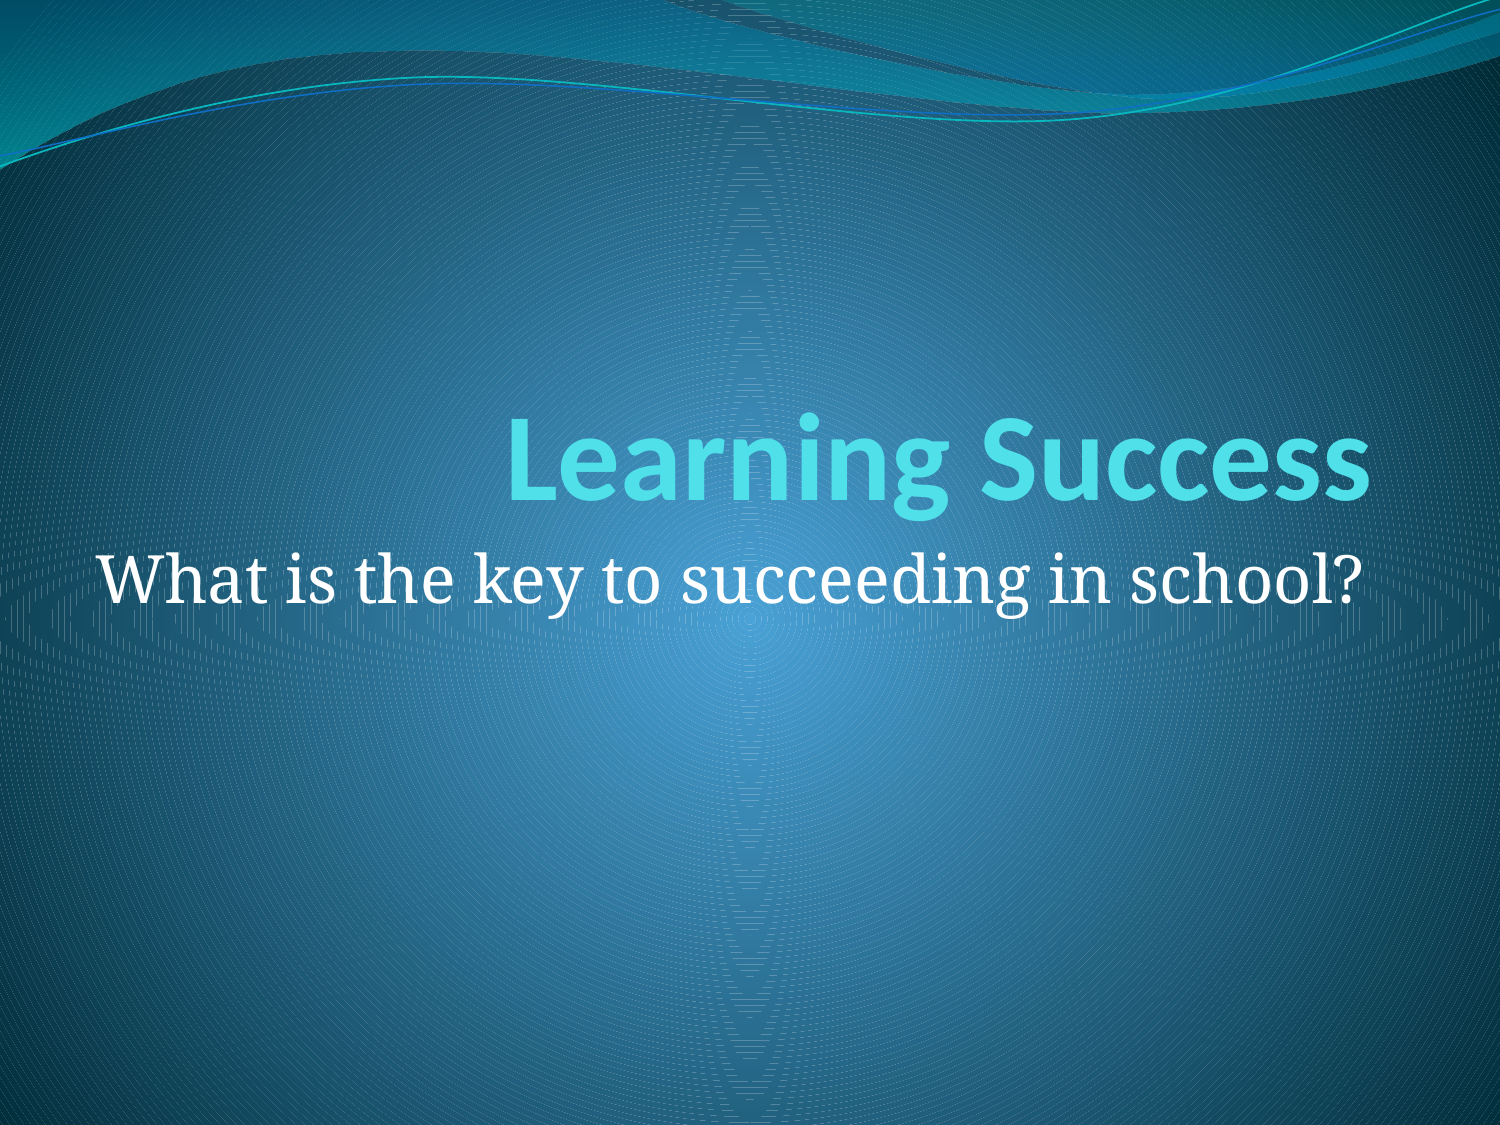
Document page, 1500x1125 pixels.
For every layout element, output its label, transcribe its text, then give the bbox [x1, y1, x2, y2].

title Learning Success [87, 224, 1376, 525]
subtitle What is the key to succeeding in school? [87, 529, 1376, 818]
